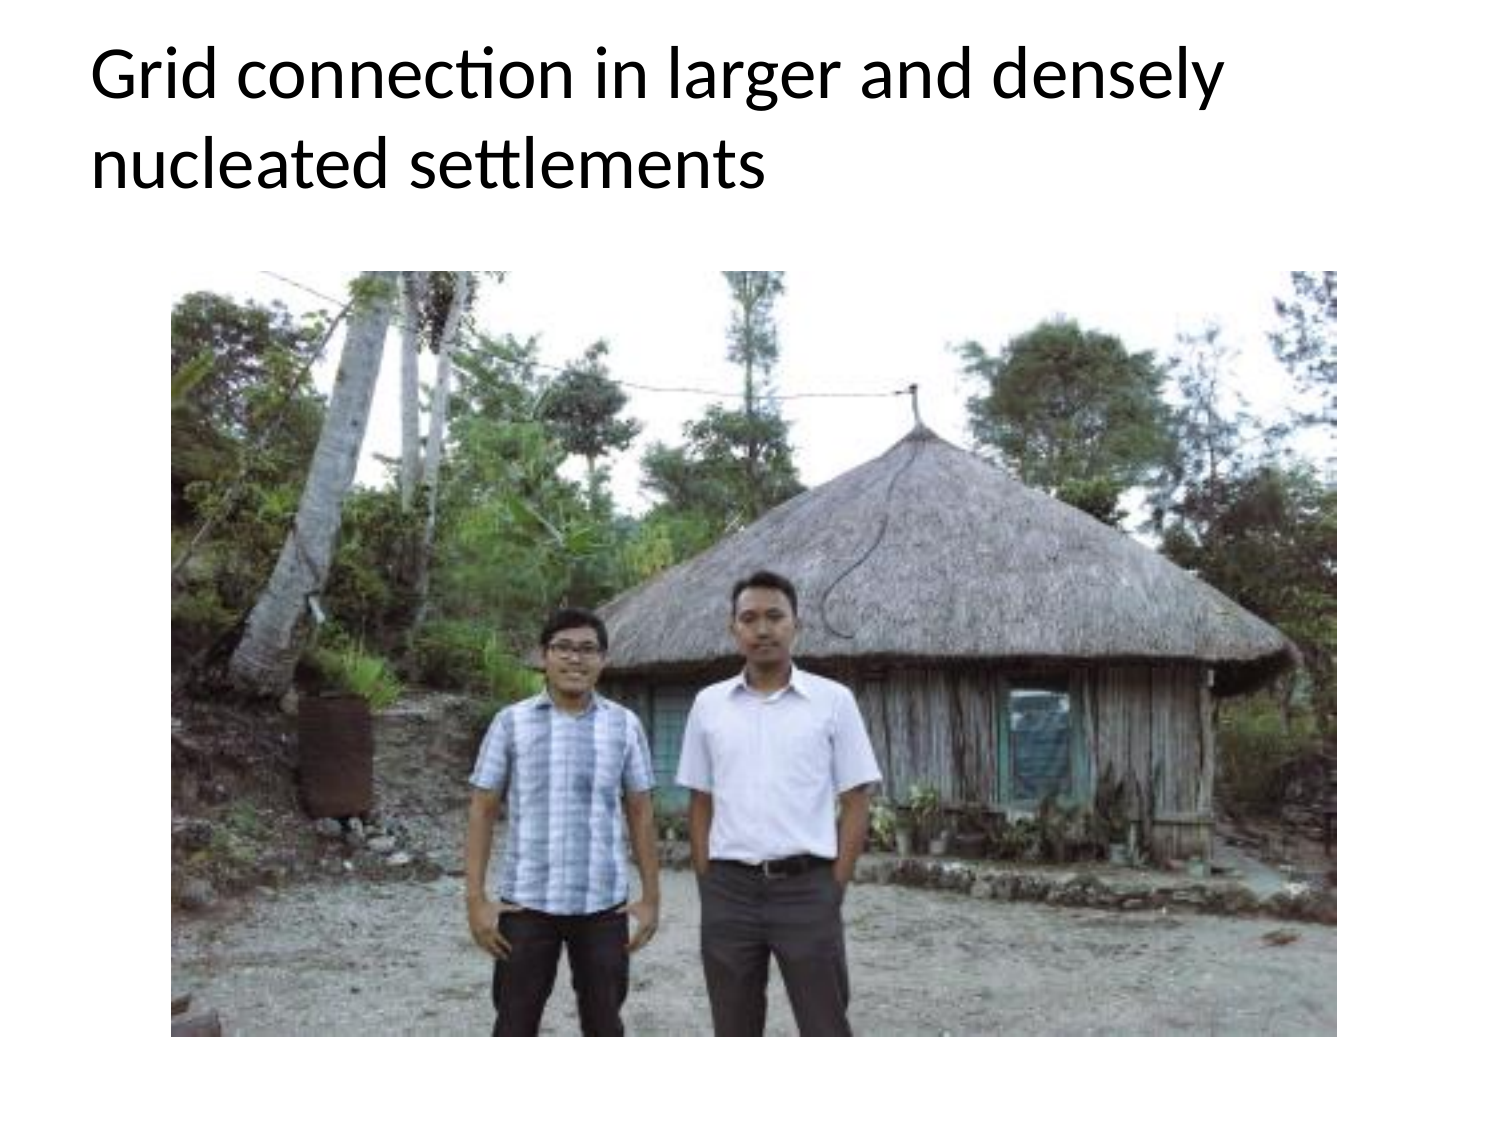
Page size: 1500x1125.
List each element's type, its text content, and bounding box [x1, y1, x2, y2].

title Grid connection in larger and densely nucleated settlements [75, 45, 1425, 233]
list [171, 271, 1338, 1038]
